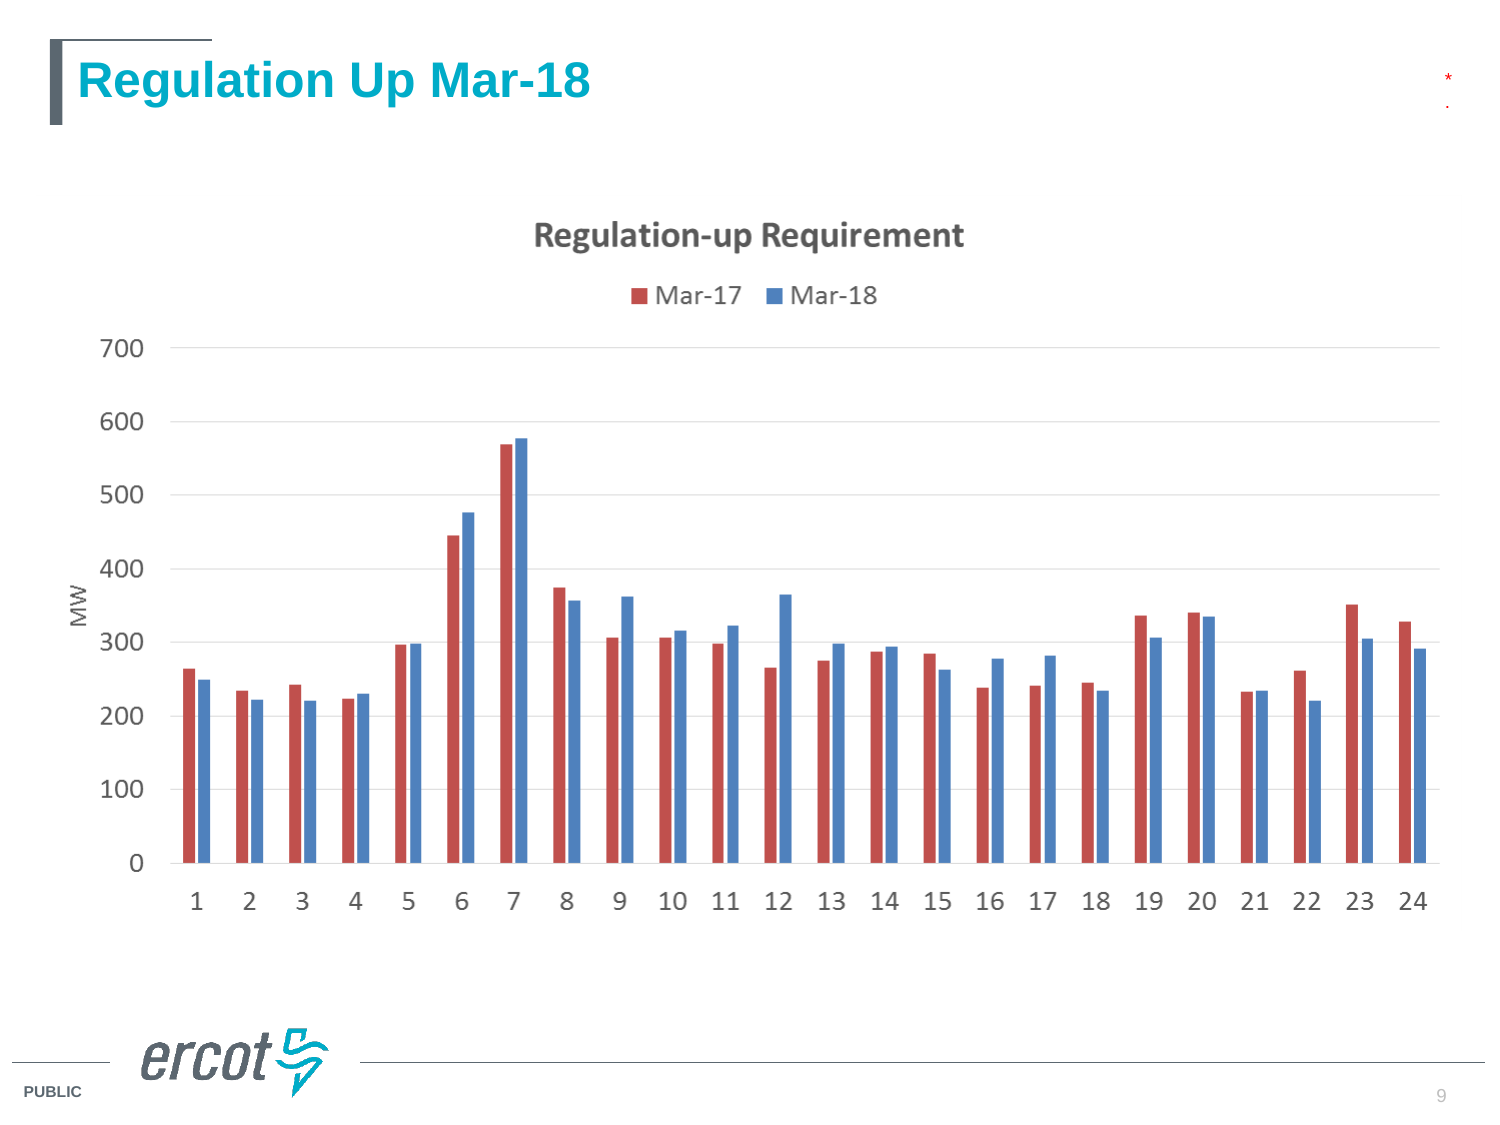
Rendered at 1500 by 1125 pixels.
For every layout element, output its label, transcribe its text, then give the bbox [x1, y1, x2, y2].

text_box *. [1430, 60, 1470, 105]
picture [36, 194, 1464, 931]
title Regulation Up Mar-18 [62, 39, 1450, 125]
picture [137, 1024, 332, 1100]
